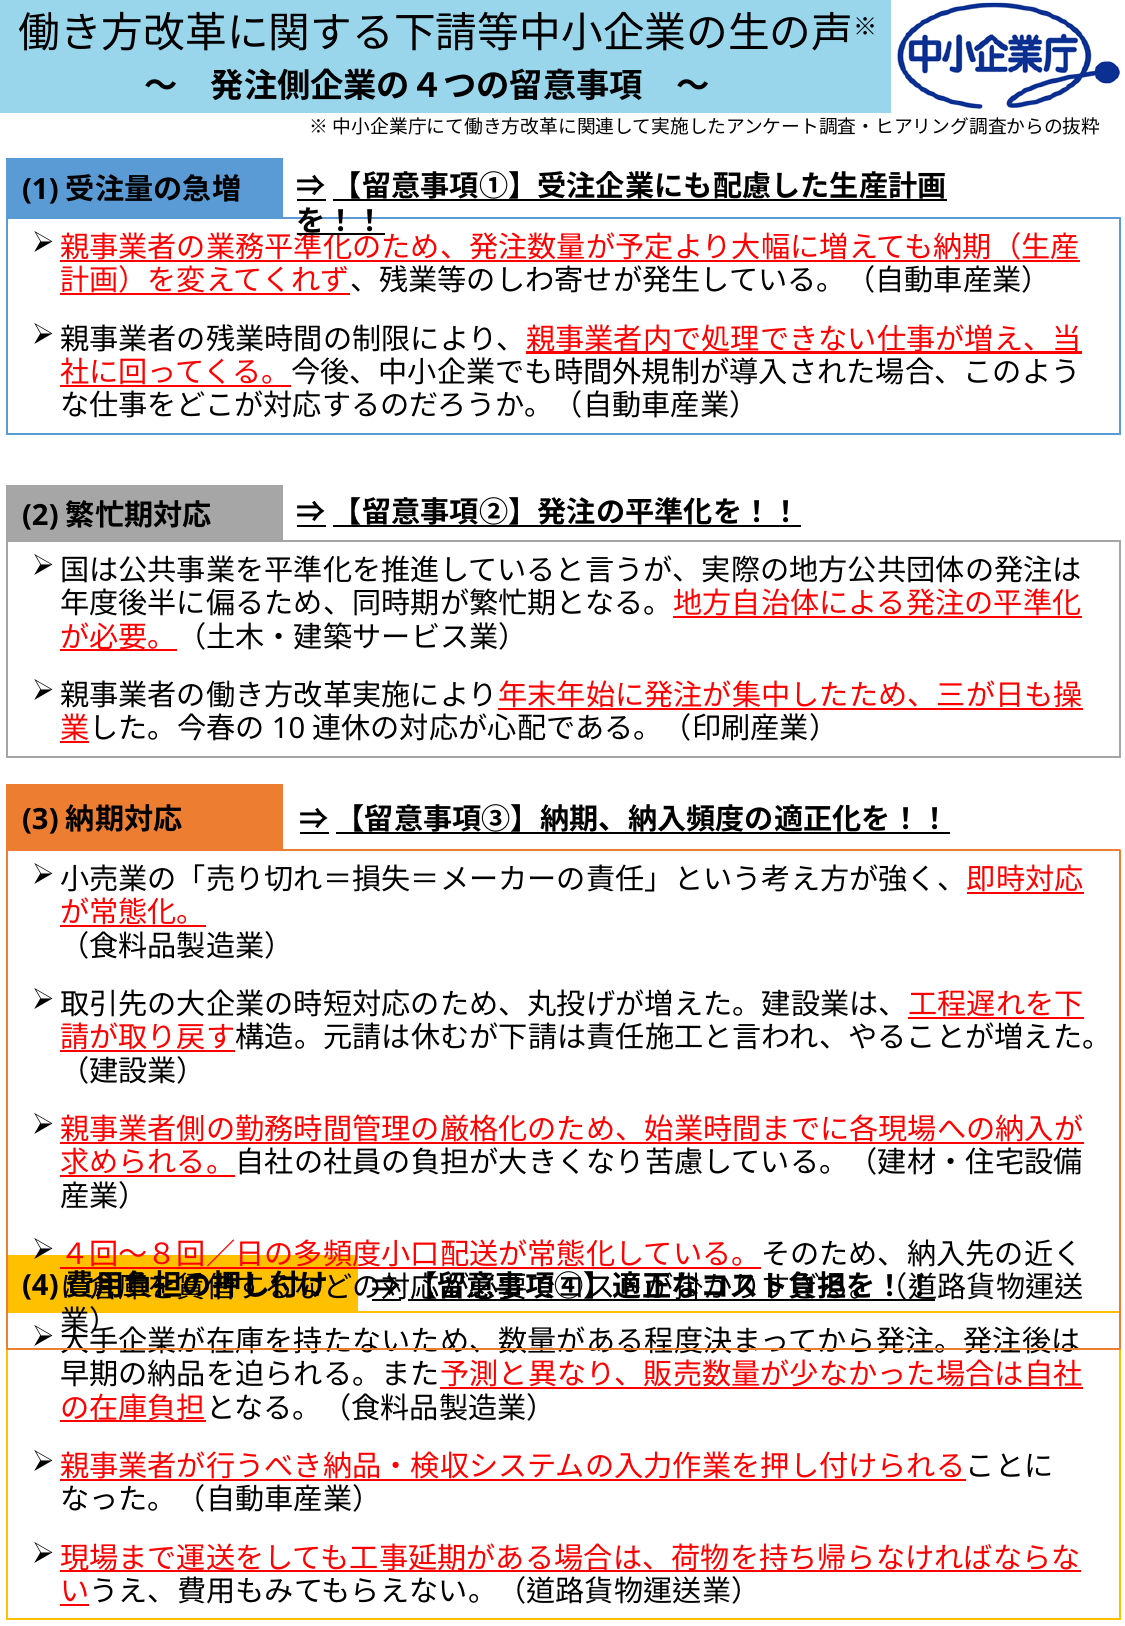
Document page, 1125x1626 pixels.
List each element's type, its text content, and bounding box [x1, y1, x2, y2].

text_box (1)受注量の急増 [6, 158, 283, 218]
text_box ⇒【留意事項③】納期、納入頻度の適正化を！！ [284, 792, 1043, 843]
picture [891, 0, 1125, 113]
text_box ※中小企業庁にて働き方改革に関連して実施したアンケート調査・ヒアリング調査からの抜粋 [257, 102, 1125, 149]
text_box ⇒【留意事項④】適正なコスト負担を！！ [357, 1260, 1115, 1310]
text_box (3)納期対応 [6, 784, 283, 851]
text_box 小売業の「売り切れ＝損失＝メーカーの責任」という考え方が強く、即時対応が常態化。 （食料品製造業） 取引先の大企業の時短対応のため、丸投げが増えた。建設業は、工程遅れを下請が取り戻す構造。元請は休むが下請は責任施工と言われ、やることが増えた。（建設業） 親事業者側の勤務時間管理の厳格化のため、始業時間までに各現場への納入が求められる。自社の社員の負担が大きくなり苦慮している。（建材・住宅設備産業） ４回～８回／日の多頻度小口配送が常態化している。そのため、納入先の近くに倉庫を賃借するなどの対応が必要でコストが掛かりすぎる。（道路貨物運送業） [7, 849, 1121, 1350]
text_box 国は公共事業を平準化を推進していると言うが、実際の地方公共団体の発注は年度後半に偏るため、同時期が繁忙期となる。地方自治体による発注の平準化が必要。（土木・建築サービス業） 親事業者の働き方改革実施により年末年始に発注が集中したため、三が日も操業した。今春の10連休の対応が心配である。（印刷産業） [6, 540, 1121, 758]
text_box ⇒【留意事項②】発注の平準化を！！ [281, 486, 1006, 536]
text_box 親事業者の業務平準化のため、発注数量が予定より大幅に増えても納期（生産計画）を変えてくれず、残業等のしわ寄せが発生している。（自動車産業） 親事業者の残業時間の制限により、親事業者内で処理できない仕事が増え、当社に回ってくる。今後、中小企業でも時間外規制が導入された場合、このような仕事をどこが対応するのだろうか。（自動車産業） [6, 217, 1121, 435]
text_box 大手企業が在庫を持たないため、数量がある程度決まってから発注。発注後は早期の納品を迫られる。また予測と異なり、販売数量が少なかった場合は自社の在庫負担となる。（食料品製造業） 親事業者が行うべき納品・検収システムの入力作業を押し付けられることになった。（自動車産業） 現場まで運送をしても工事延期がある場合は、荷物を持ち帰らなければならないうえ、費用もみてもらえない。（道路貨物運送業） [6, 1311, 1121, 1620]
text_box 働き方改革に関する下請等中小企業の生の声※ ～ 発注側企業の４つの留意事項 ～ [11, 4, 885, 108]
text_box [0, 0, 891, 114]
text_box (2)繁忙期対応 [6, 485, 283, 540]
text_box ⇒【留意事項①】受注企業にも配慮した生産計画を！！ [282, 159, 1046, 245]
